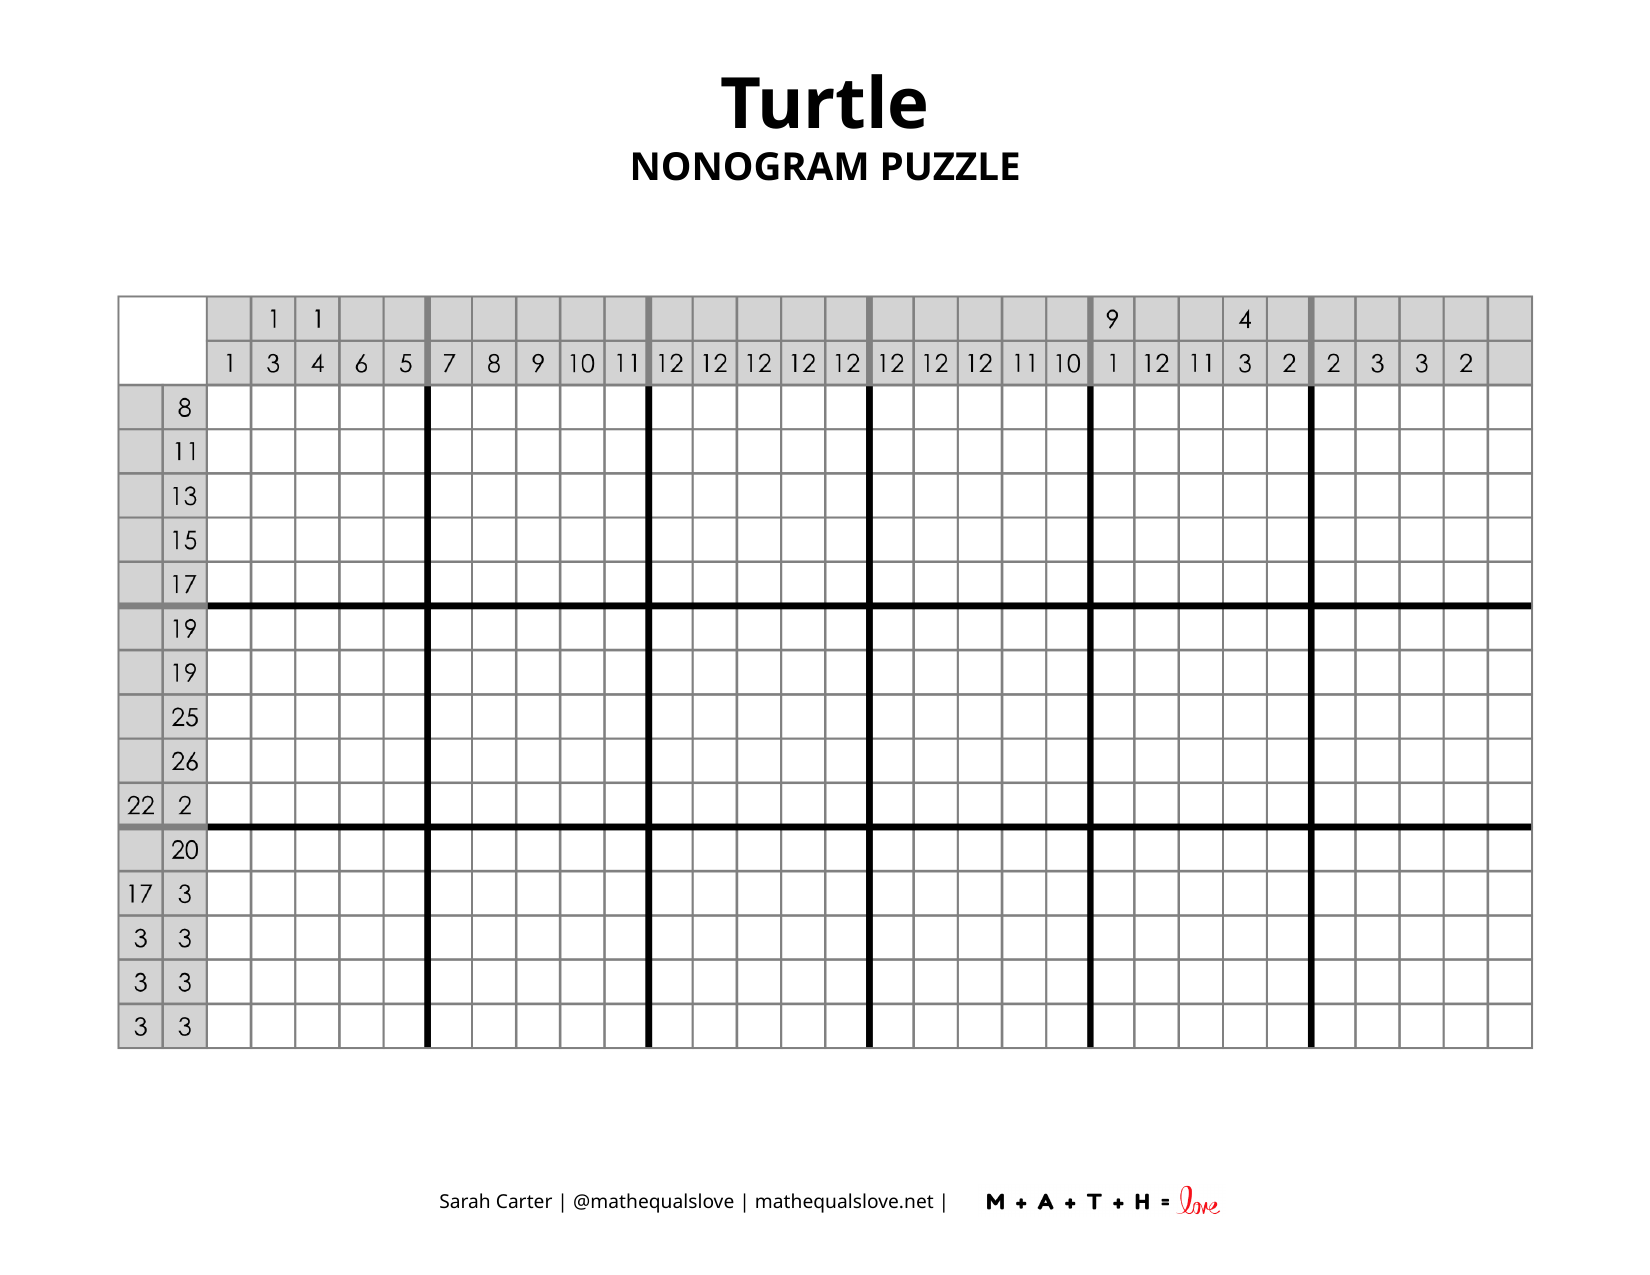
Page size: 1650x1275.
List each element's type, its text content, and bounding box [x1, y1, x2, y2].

text_box Sarah Carter | @mathequalslove | mathequalslove.net | [424, 1182, 1259, 1220]
picture [115, 293, 1535, 1050]
text_box Turtle [408, 57, 1242, 143]
text_box NONOGRAM PUZZLE [578, 134, 1072, 196]
picture [978, 1183, 1226, 1218]
